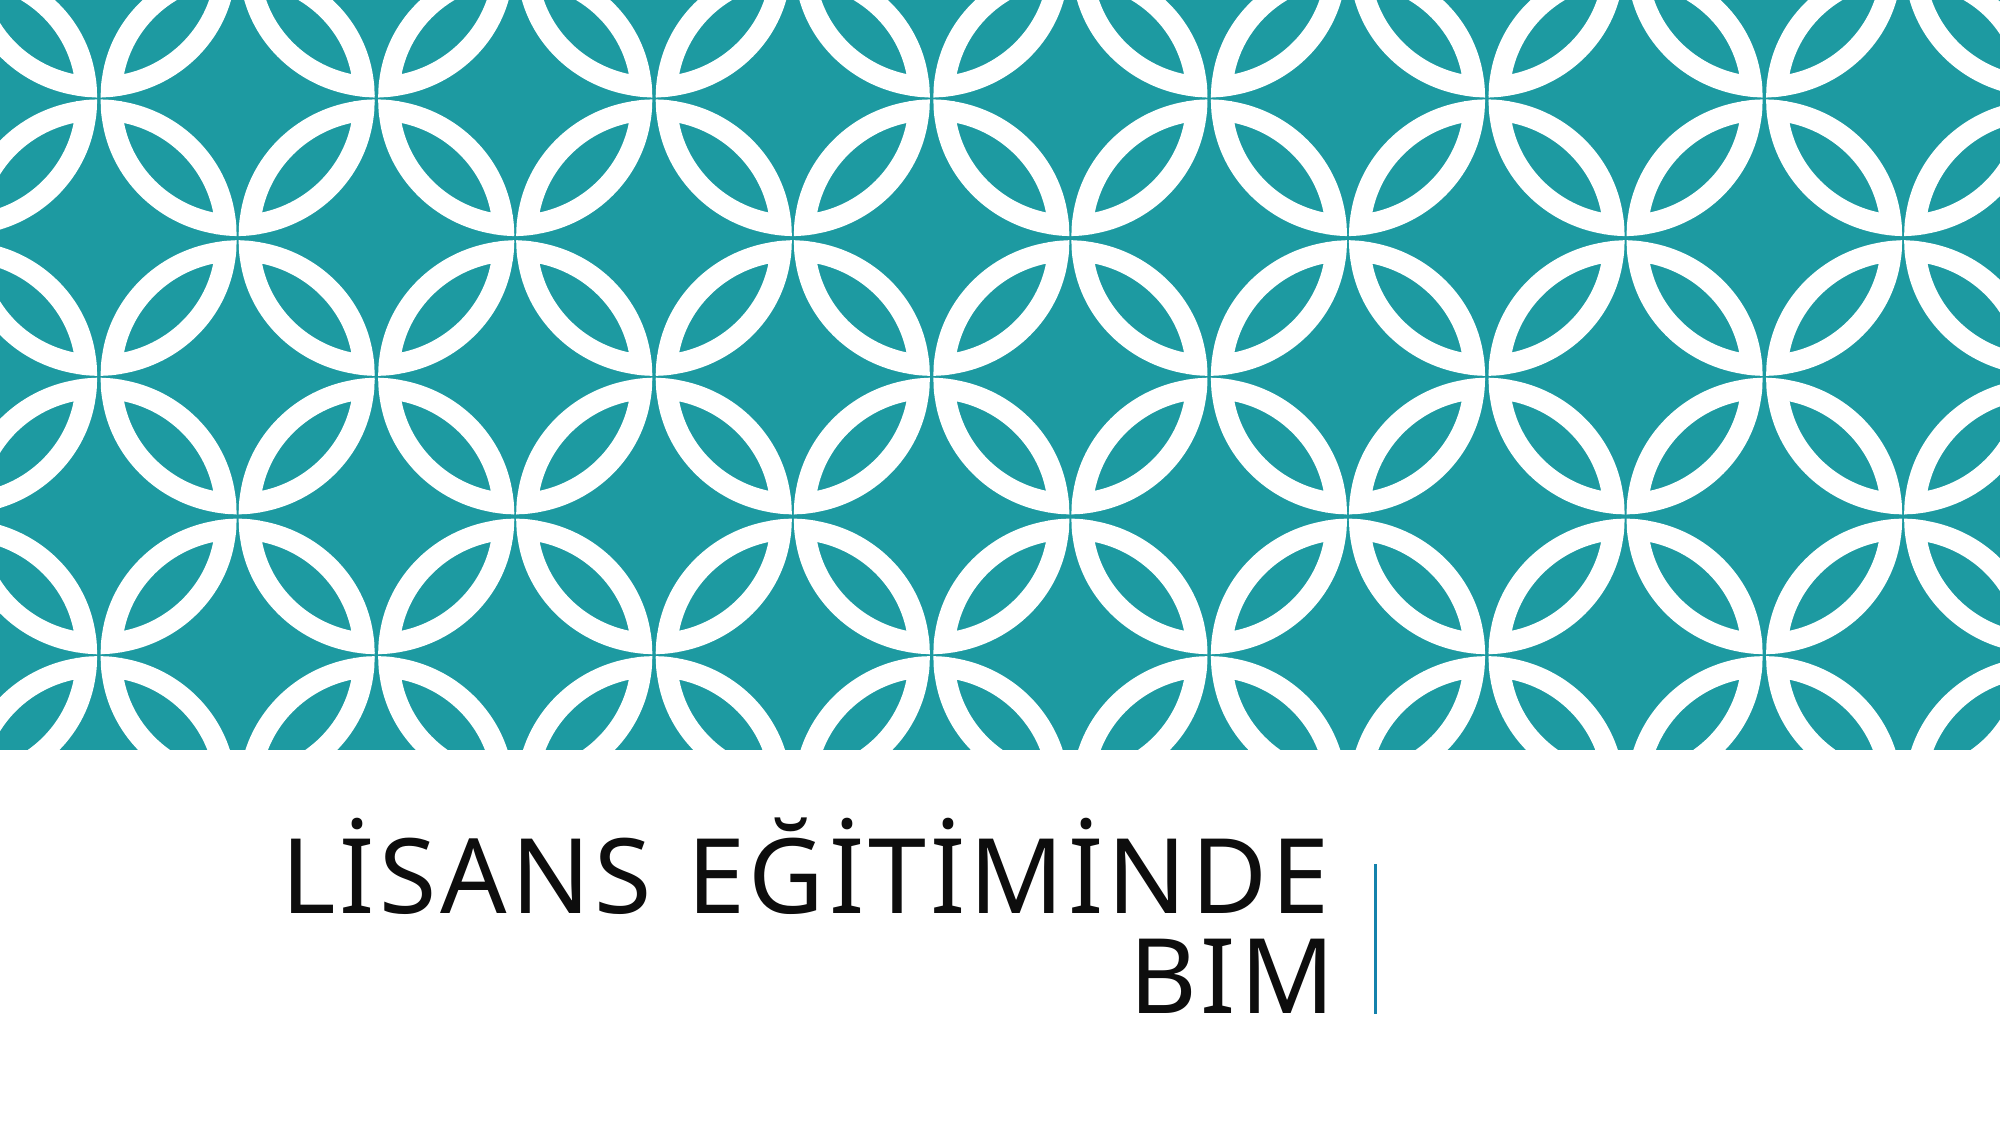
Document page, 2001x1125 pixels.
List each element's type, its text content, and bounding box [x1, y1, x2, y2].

title LİSANS EĞİTİMİNDE BIM [75, 813, 1350, 1054]
